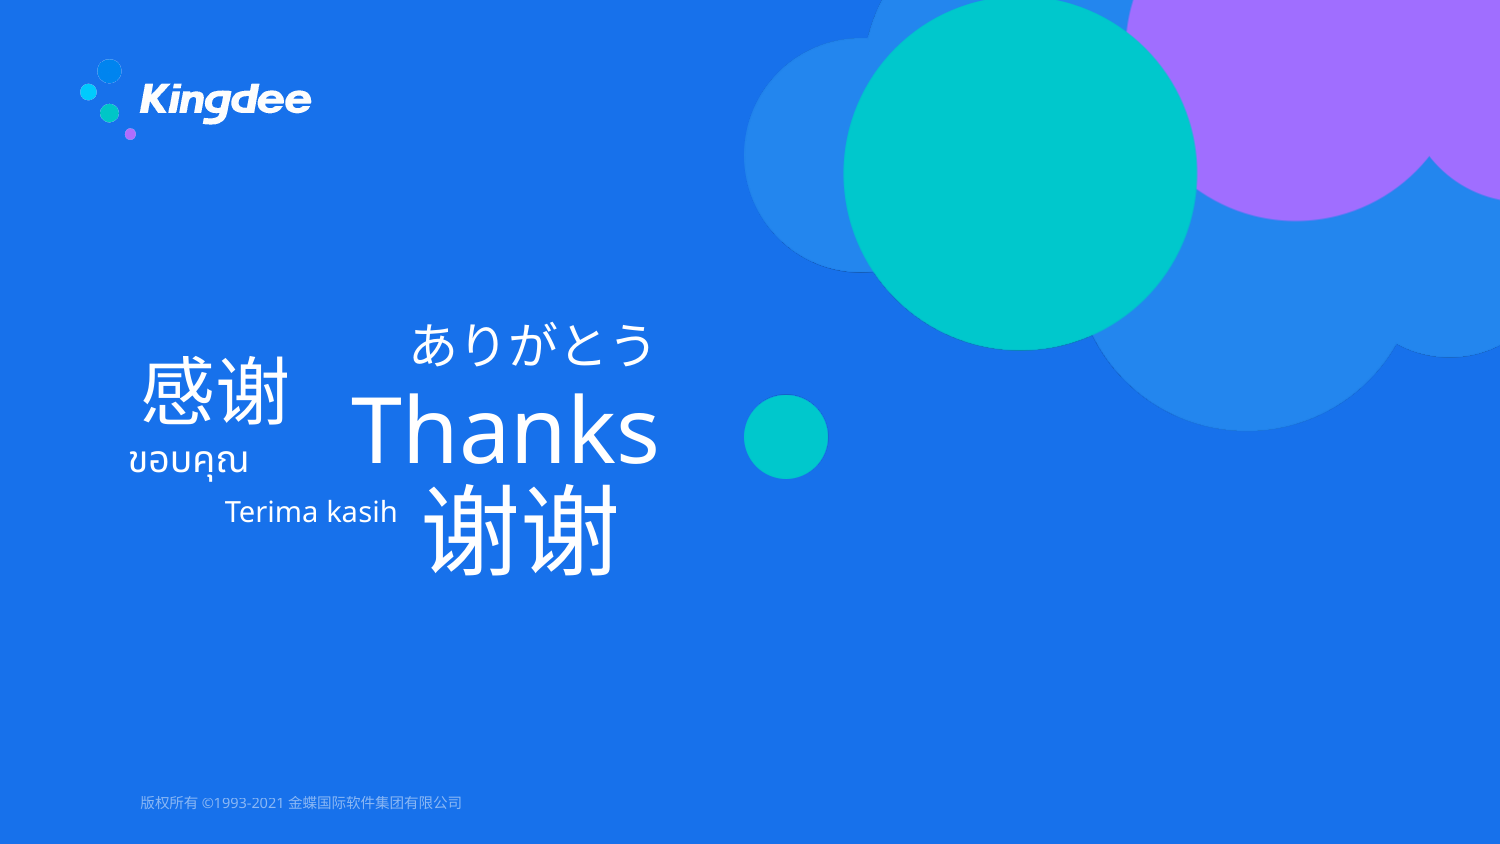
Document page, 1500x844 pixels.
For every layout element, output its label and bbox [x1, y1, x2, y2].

picture [41, 30, 320, 173]
picture [744, 0, 1500, 479]
